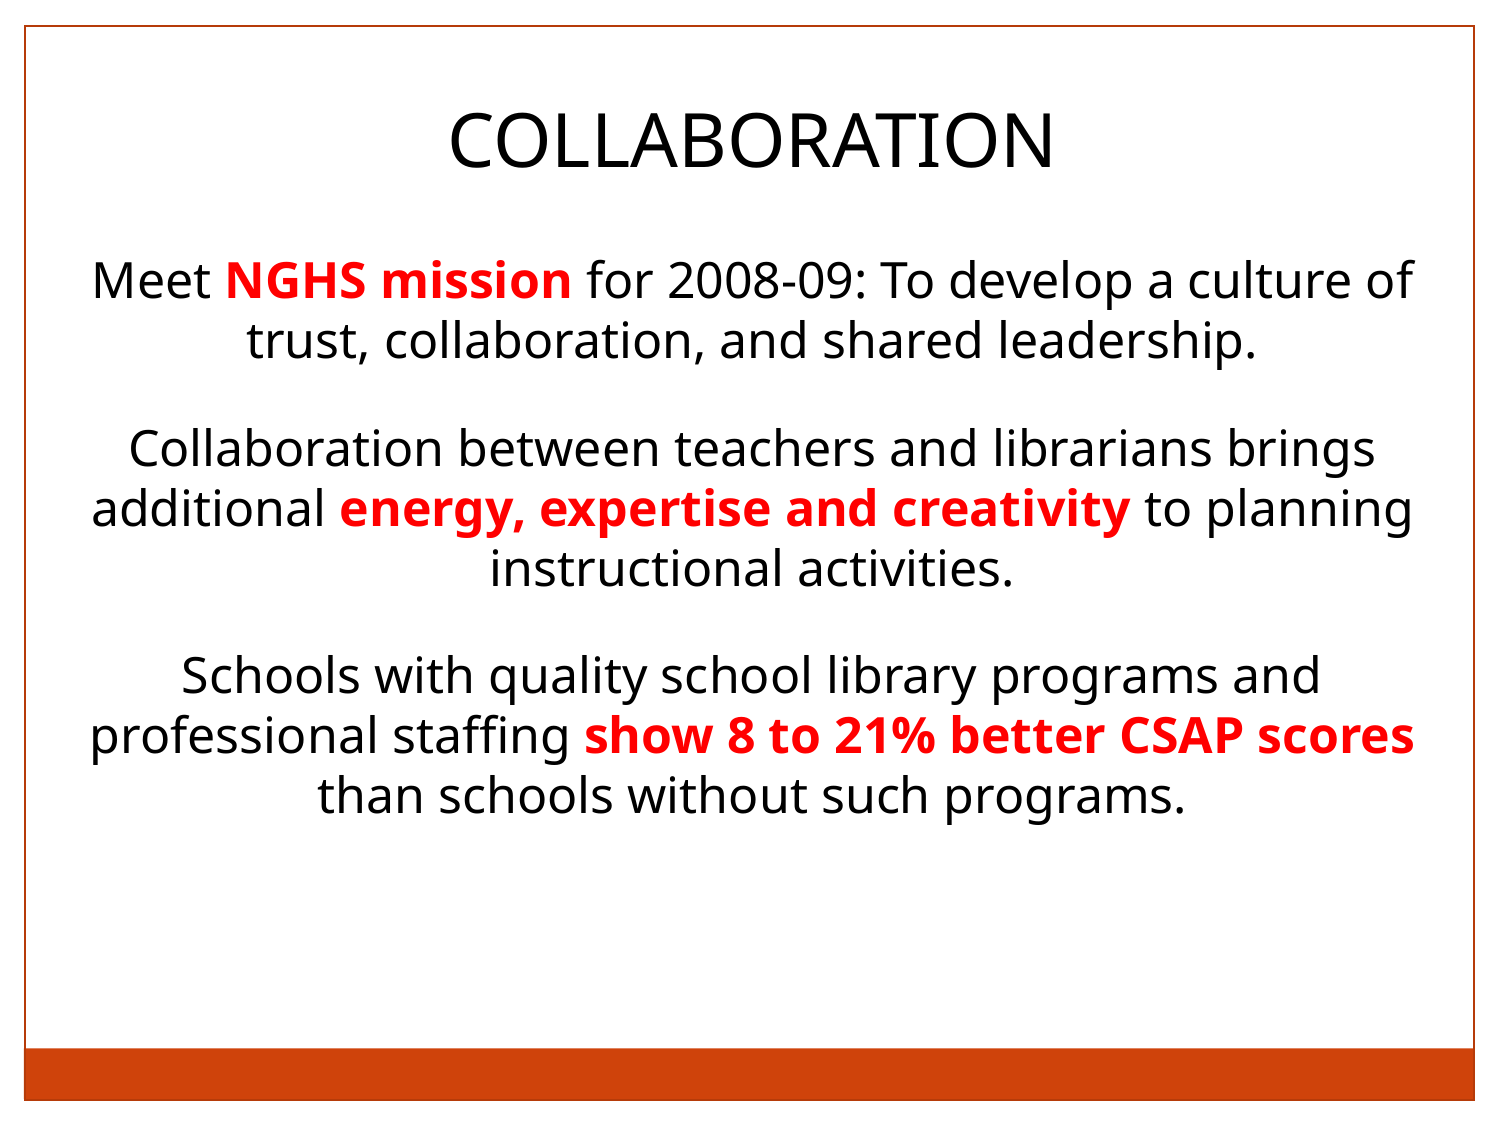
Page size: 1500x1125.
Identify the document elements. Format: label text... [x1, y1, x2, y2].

text_box COLLABORATION Meet NGHS mission for 2008-09: To develop a culture of trust, collaboration, and shared leadership. Collaboration between teachers and librarians brings additional energy, expertise and creativity to planning instructional activities. Schools with quality school library programs and professional staffing show 8 to 21% better CSAP scores than schools without such programs. [58, 85, 1447, 1107]
